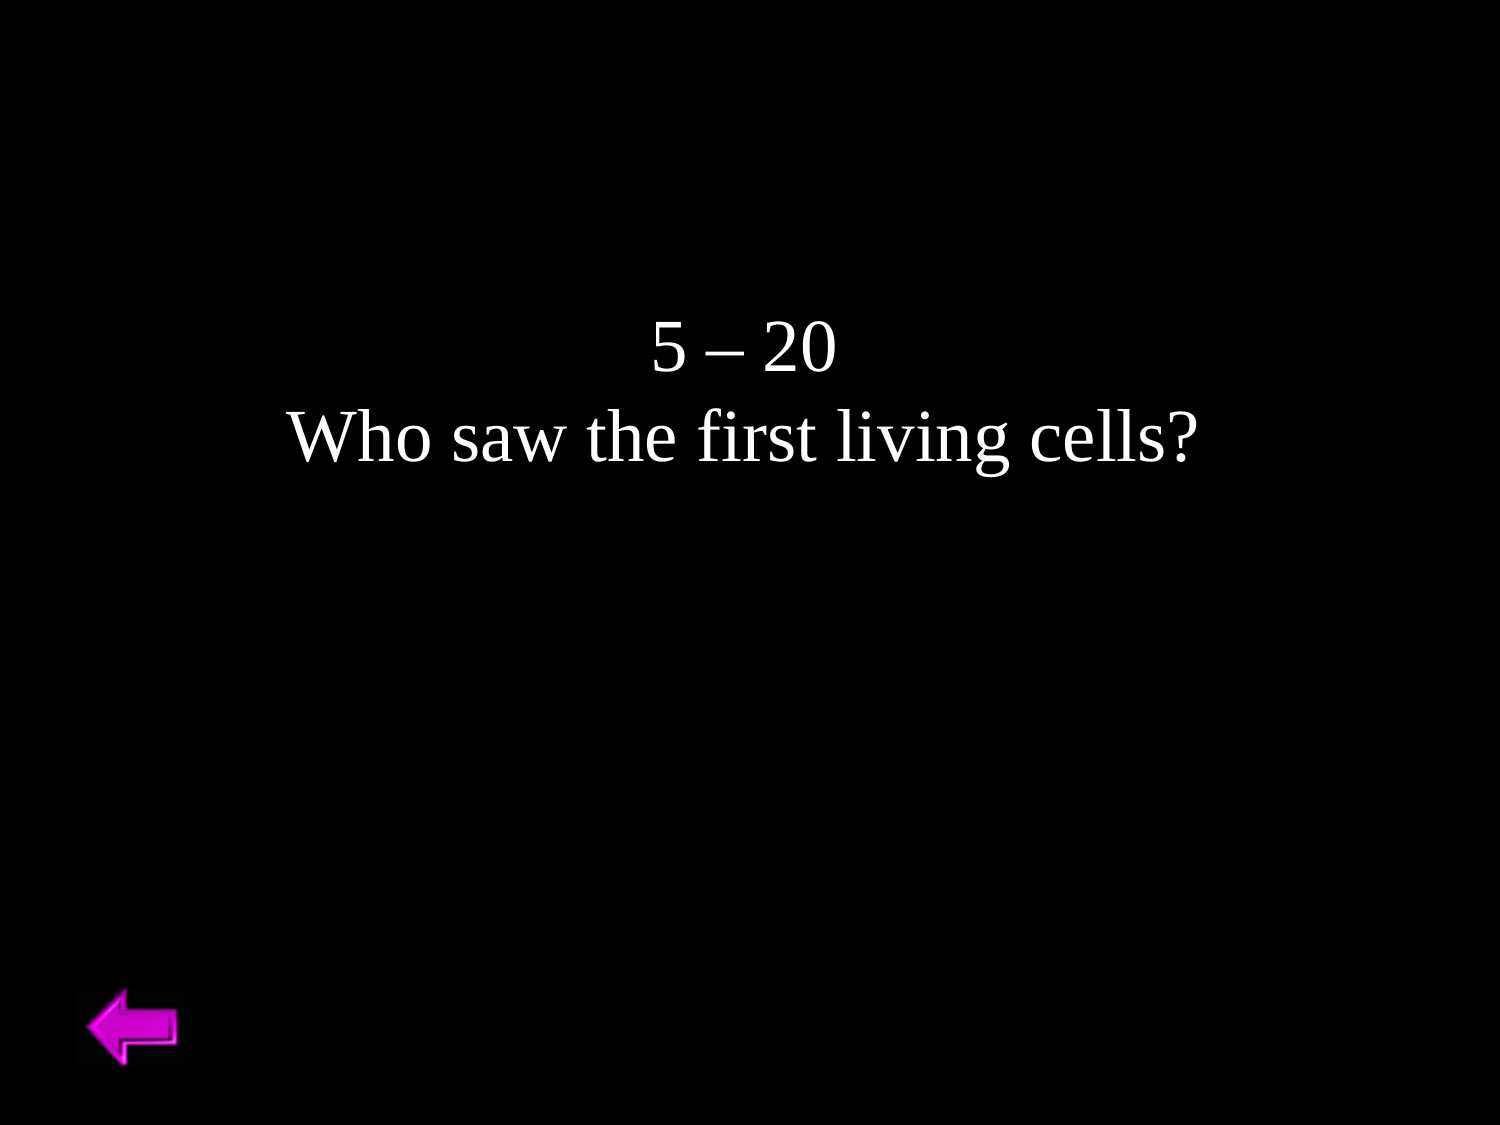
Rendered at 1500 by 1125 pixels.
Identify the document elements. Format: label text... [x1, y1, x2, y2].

text_box 5 – 20 Who saw the first living cells? [12, 289, 1475, 484]
picture [74, 987, 183, 1066]
